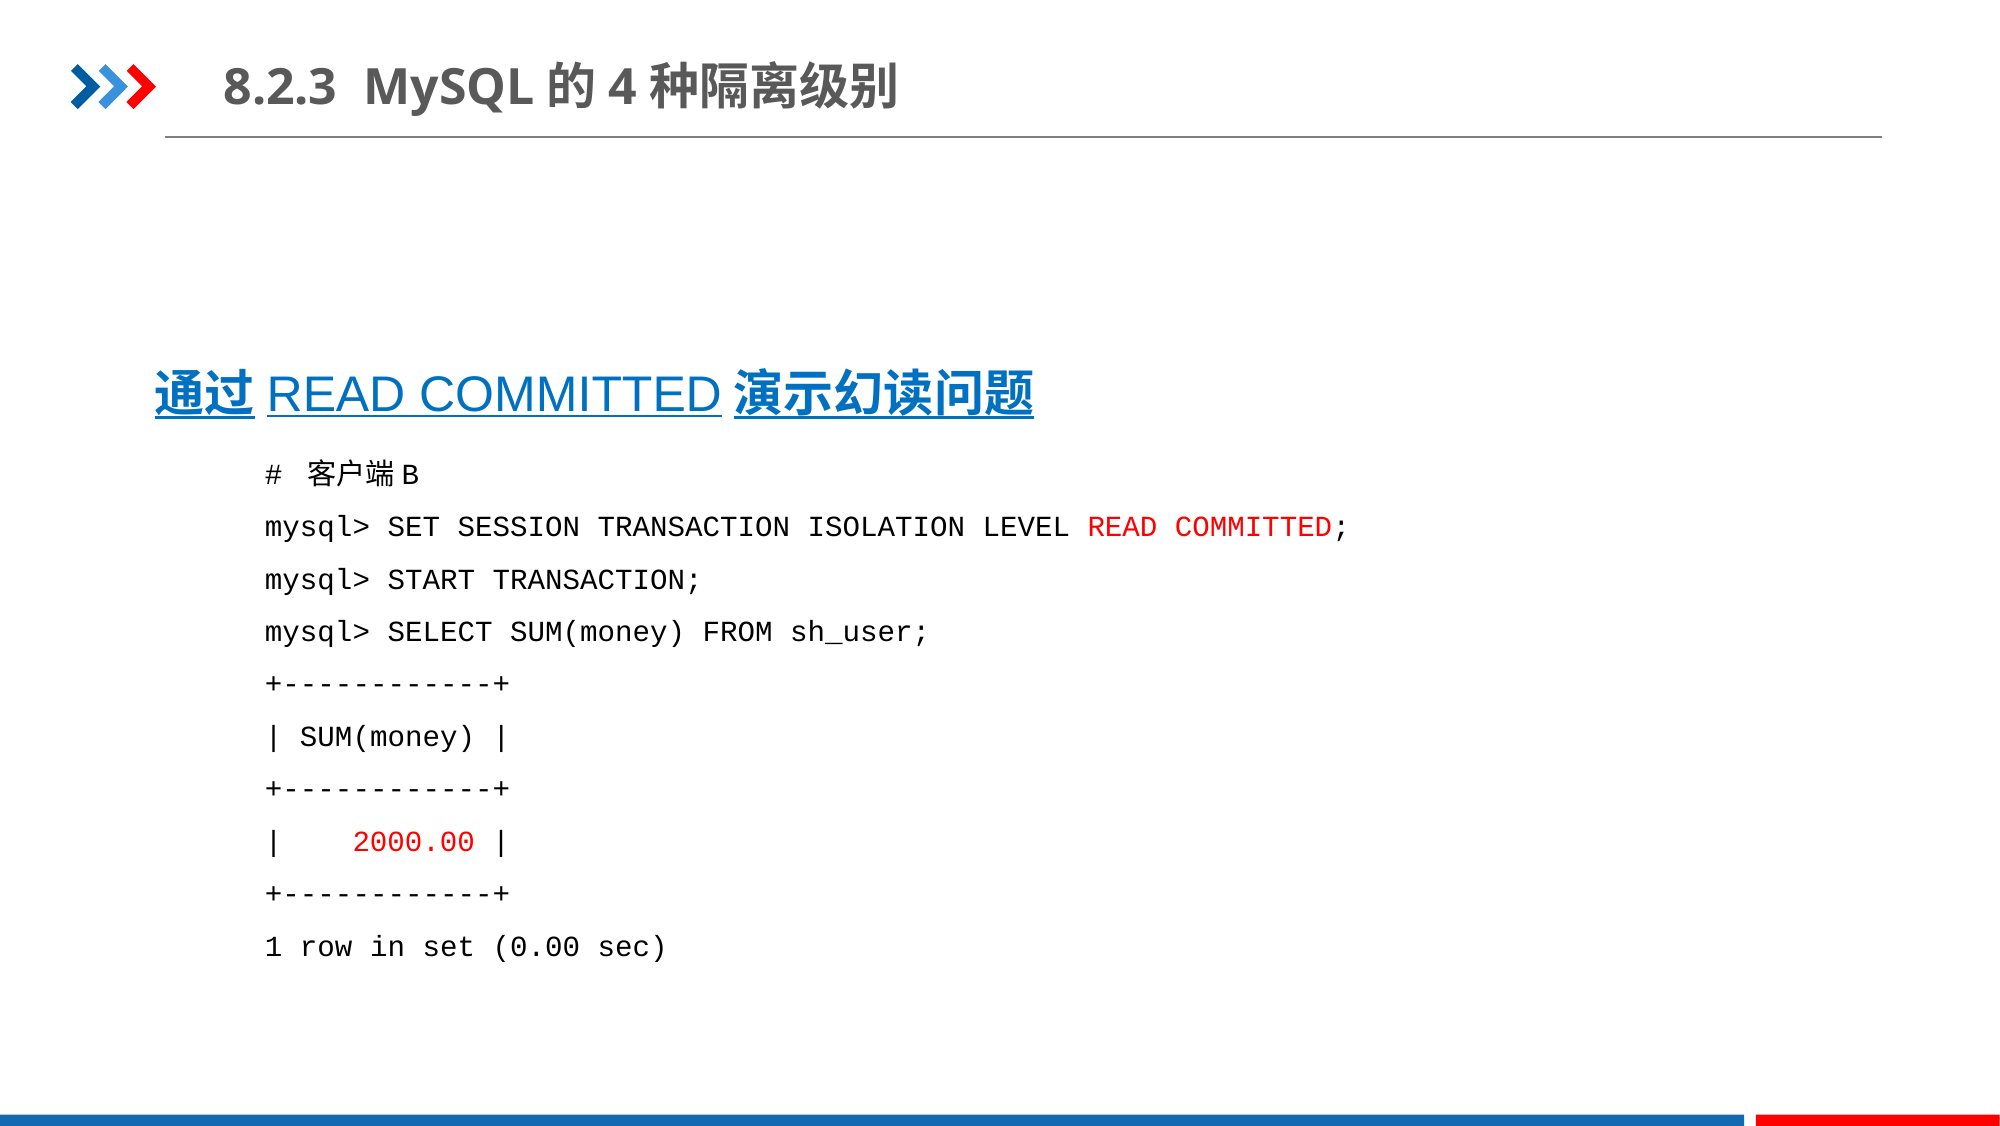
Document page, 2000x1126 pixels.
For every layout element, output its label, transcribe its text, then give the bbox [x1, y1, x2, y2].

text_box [212, 354, 1438, 972]
text_box 8.2.3 MySQL的4种隔离级别 [187, 42, 936, 126]
